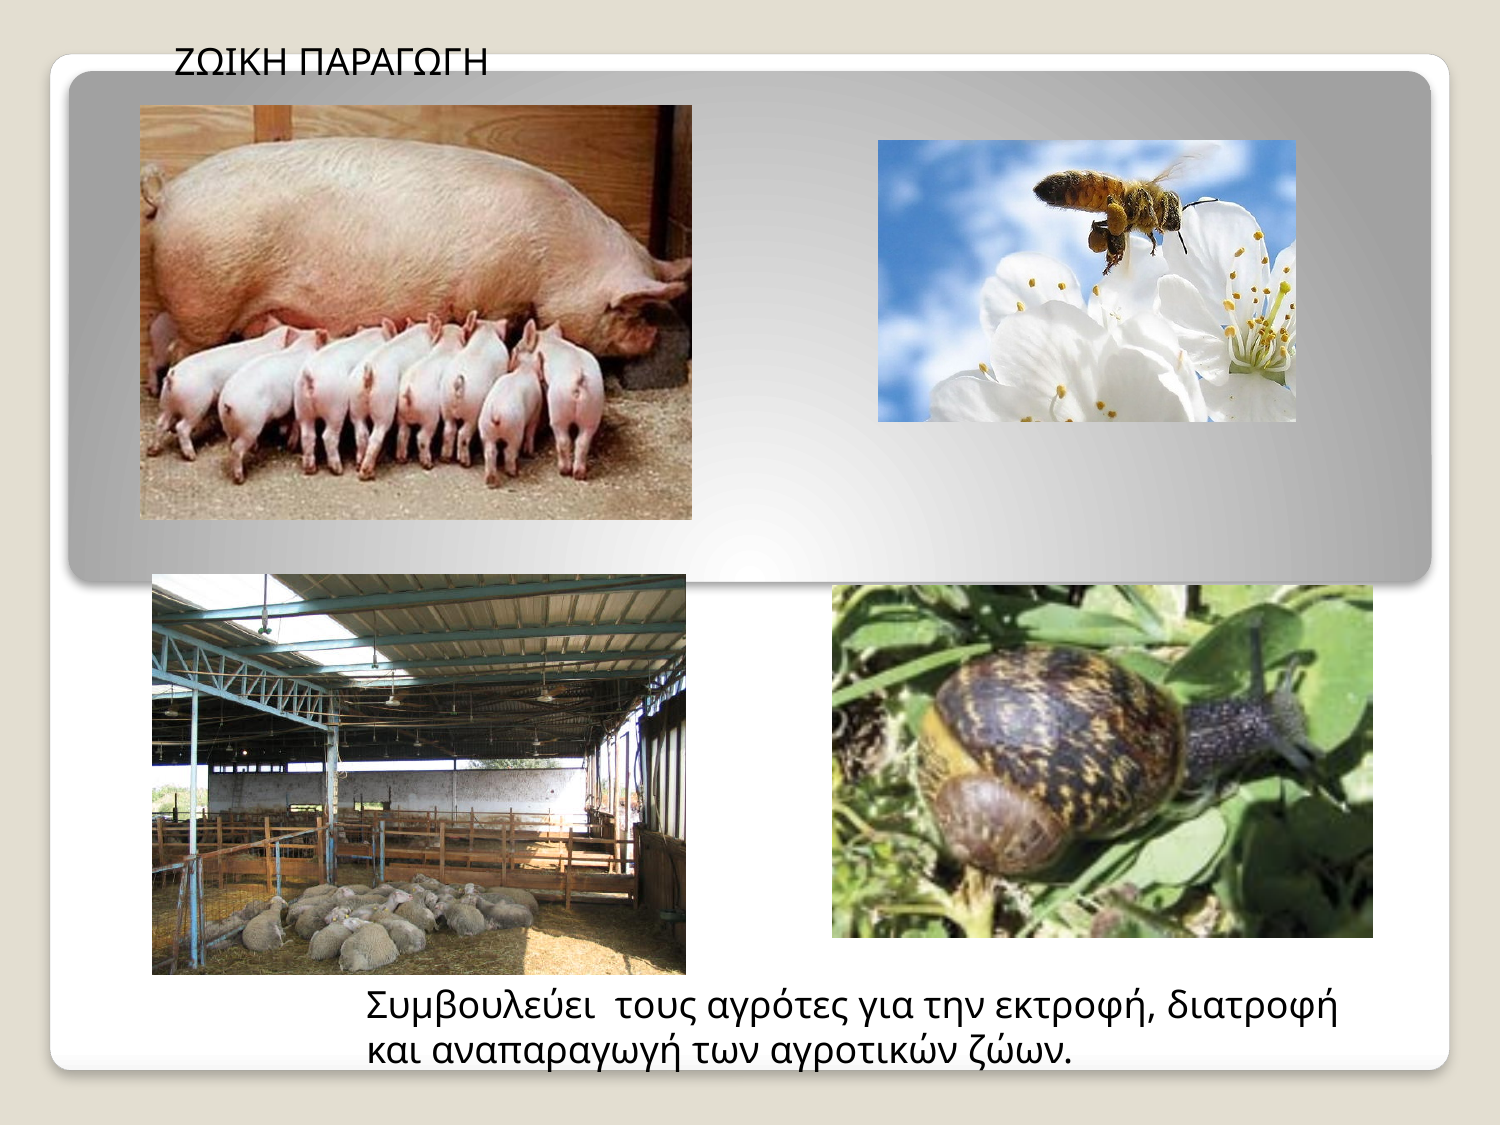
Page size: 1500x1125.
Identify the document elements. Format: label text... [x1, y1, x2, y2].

picture [140, 105, 692, 520]
text_box ΖΩΙΚΗ ΠΑΡΑΓΩΓΗ [159, 30, 999, 91]
picture [878, 140, 1296, 422]
picture [152, 573, 686, 975]
picture [831, 585, 1374, 938]
text_box Συμβουλεύει τους αγρότες για την εκτροφή, διατροφή και αναπαραγωγή των αγροτικών ζώων. [351, 973, 1407, 1079]
